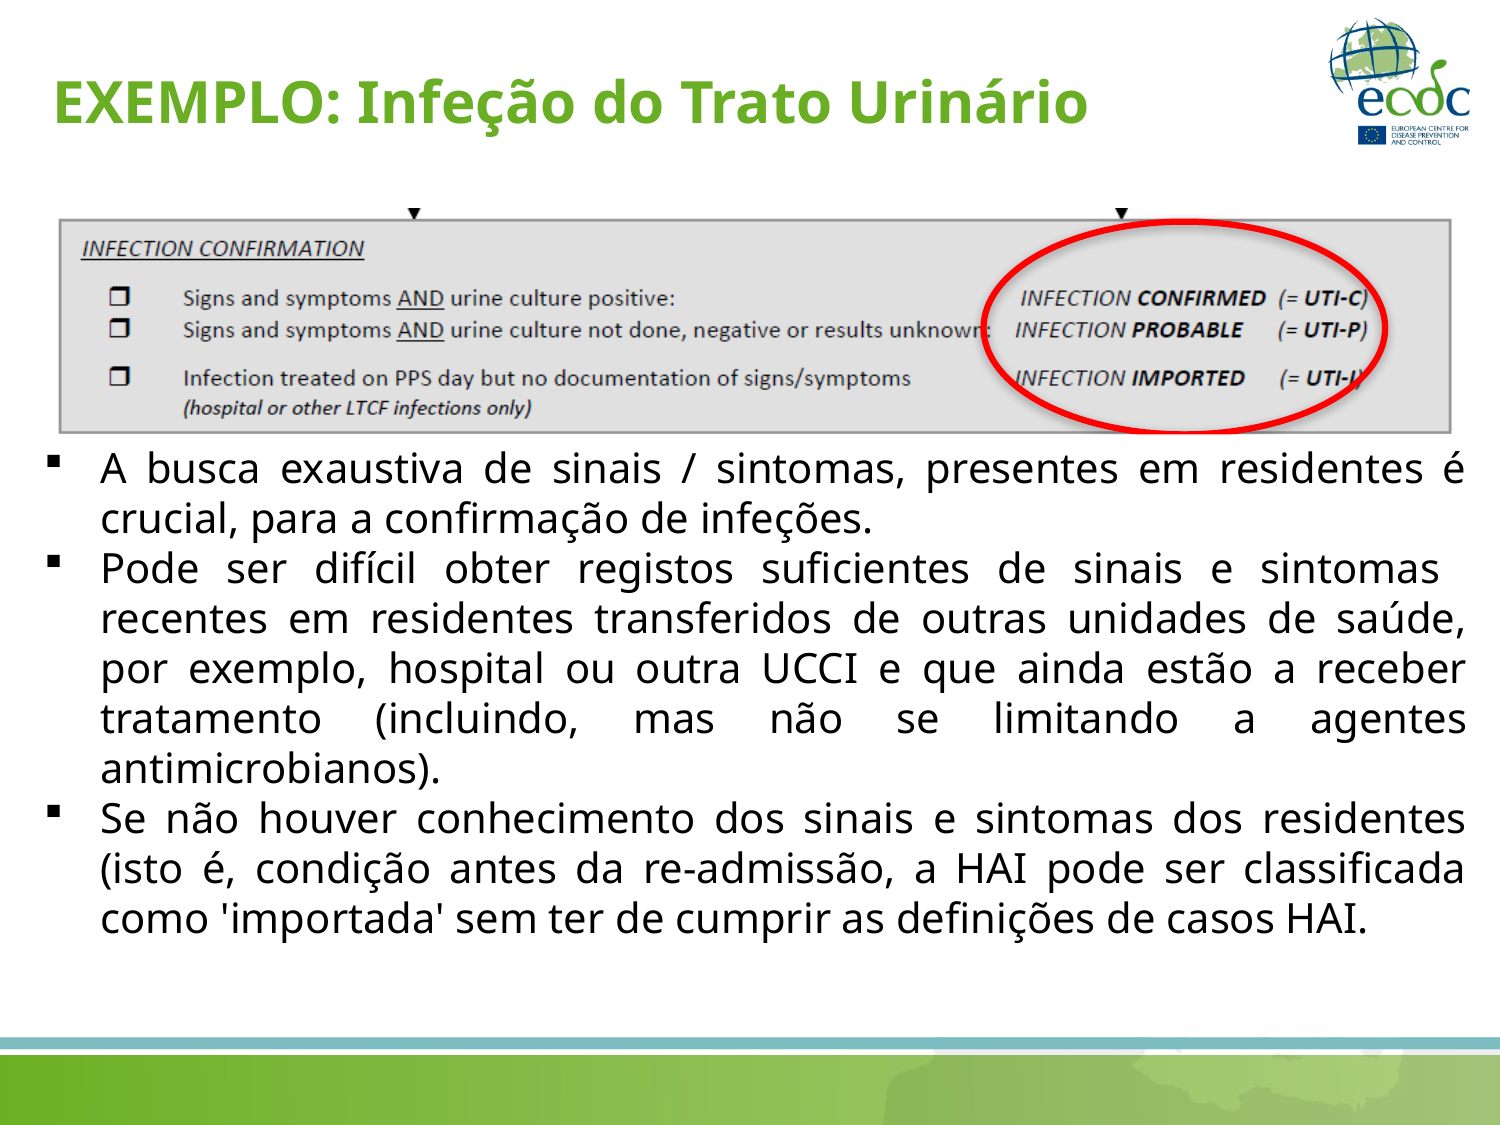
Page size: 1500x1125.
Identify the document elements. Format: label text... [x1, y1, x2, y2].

title EXEMPLO: Infeção do Trato Urinário [52, 73, 1403, 207]
picture [52, 207, 1460, 441]
picture [0, 1037, 1500, 1125]
picture [1328, 17, 1473, 148]
text_box A busca exaustiva de sinais / sintomas, presentes em residentes é crucial, para a confirmação de infeções. Pode ser difícil obter registos suficientes de sinais e sintomas ​​recentes em residentes transferidos de outras unidades de saúde, por exemplo, hospital ou outra UCCI e que ainda estão a receber tratamento (incluindo, mas não se limitando a agentes antimicrobianos). Se não houver conhecimento dos sinais e sintomas dos residentes (isto é, condição antes da re-admissão, a HAI pode ser classificada como 'importada' sem ter de cumprir as definições de casos HAI. [29, 434, 1483, 1000]
